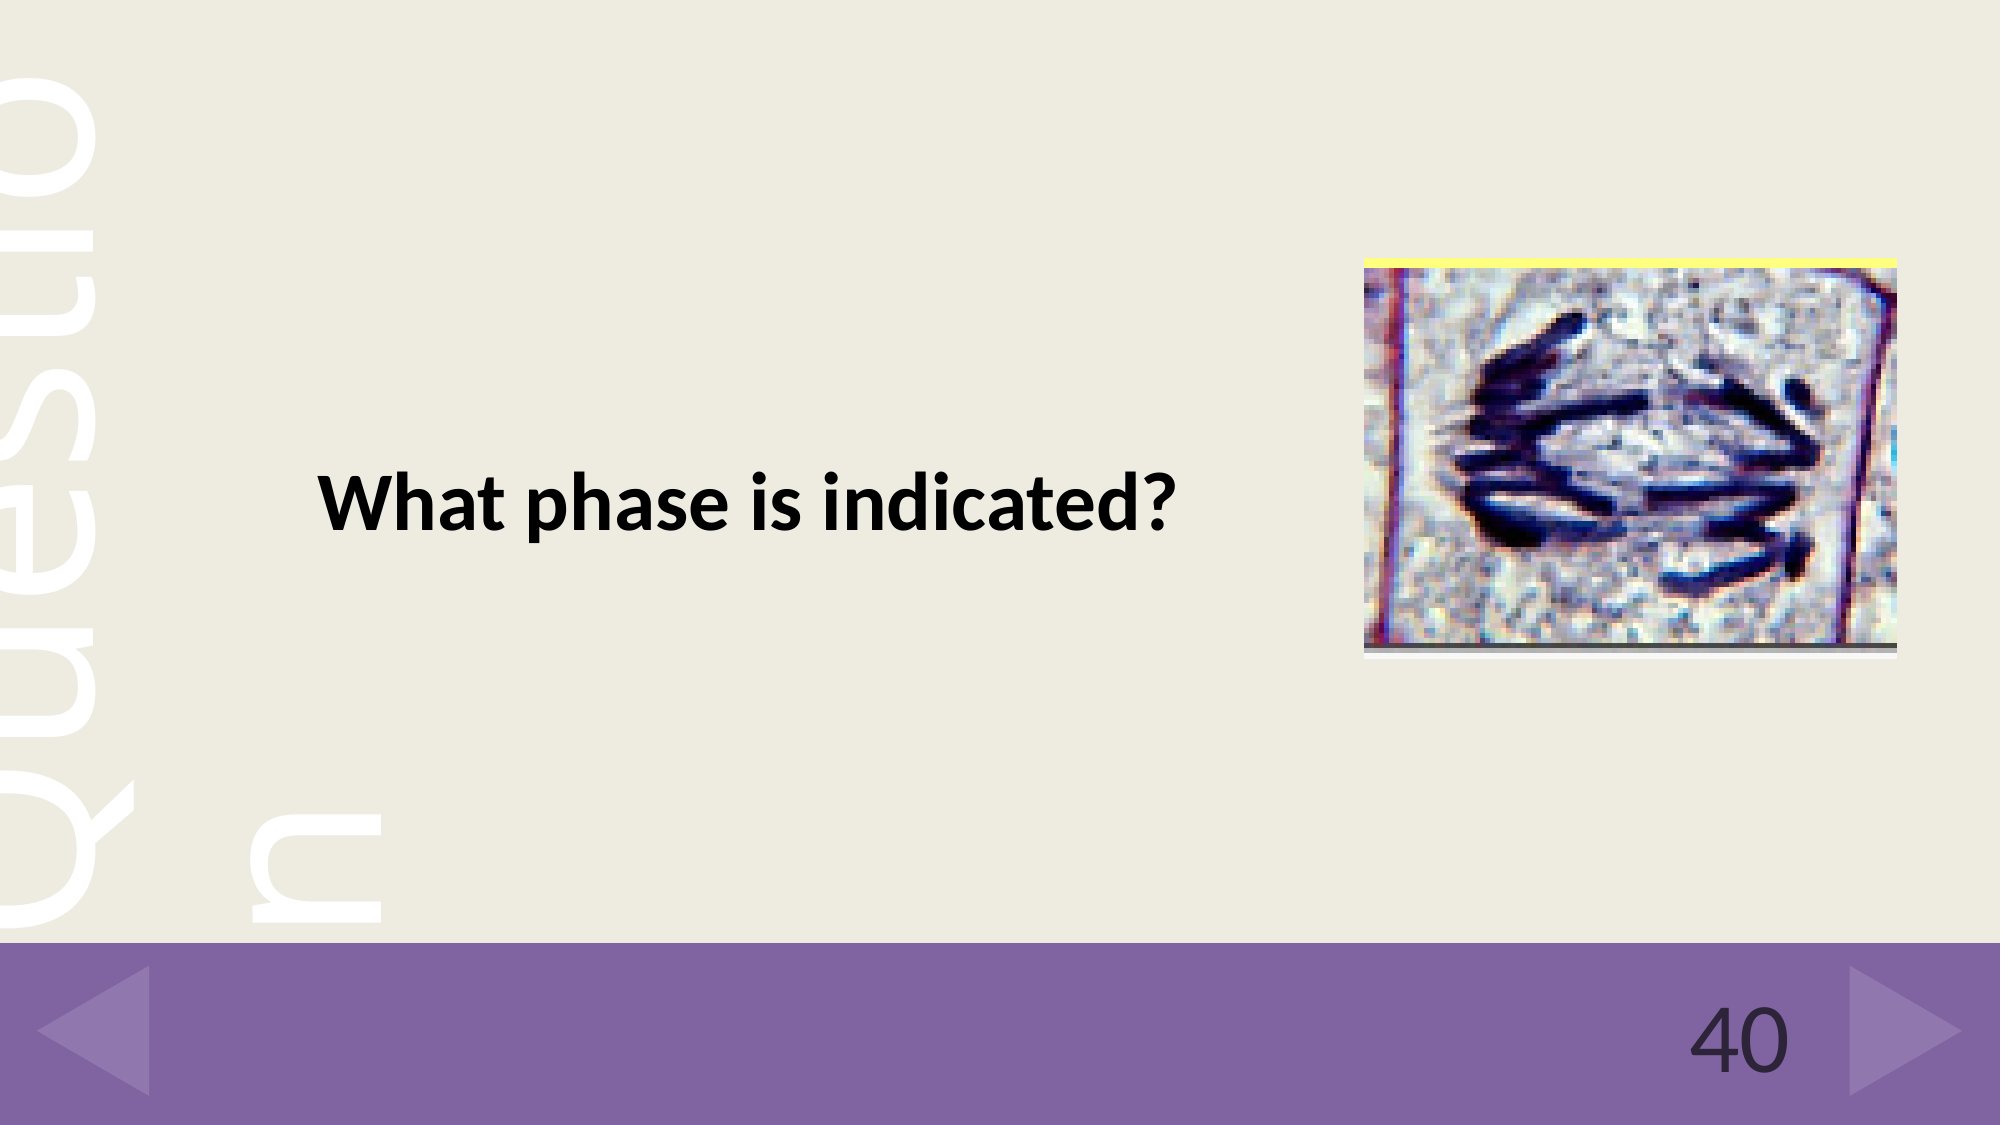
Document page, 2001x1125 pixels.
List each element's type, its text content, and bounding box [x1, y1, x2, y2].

picture [1363, 258, 1897, 659]
list 40 [1494, 967, 1806, 1097]
list What phase is indicated? [302, 307, 1358, 636]
